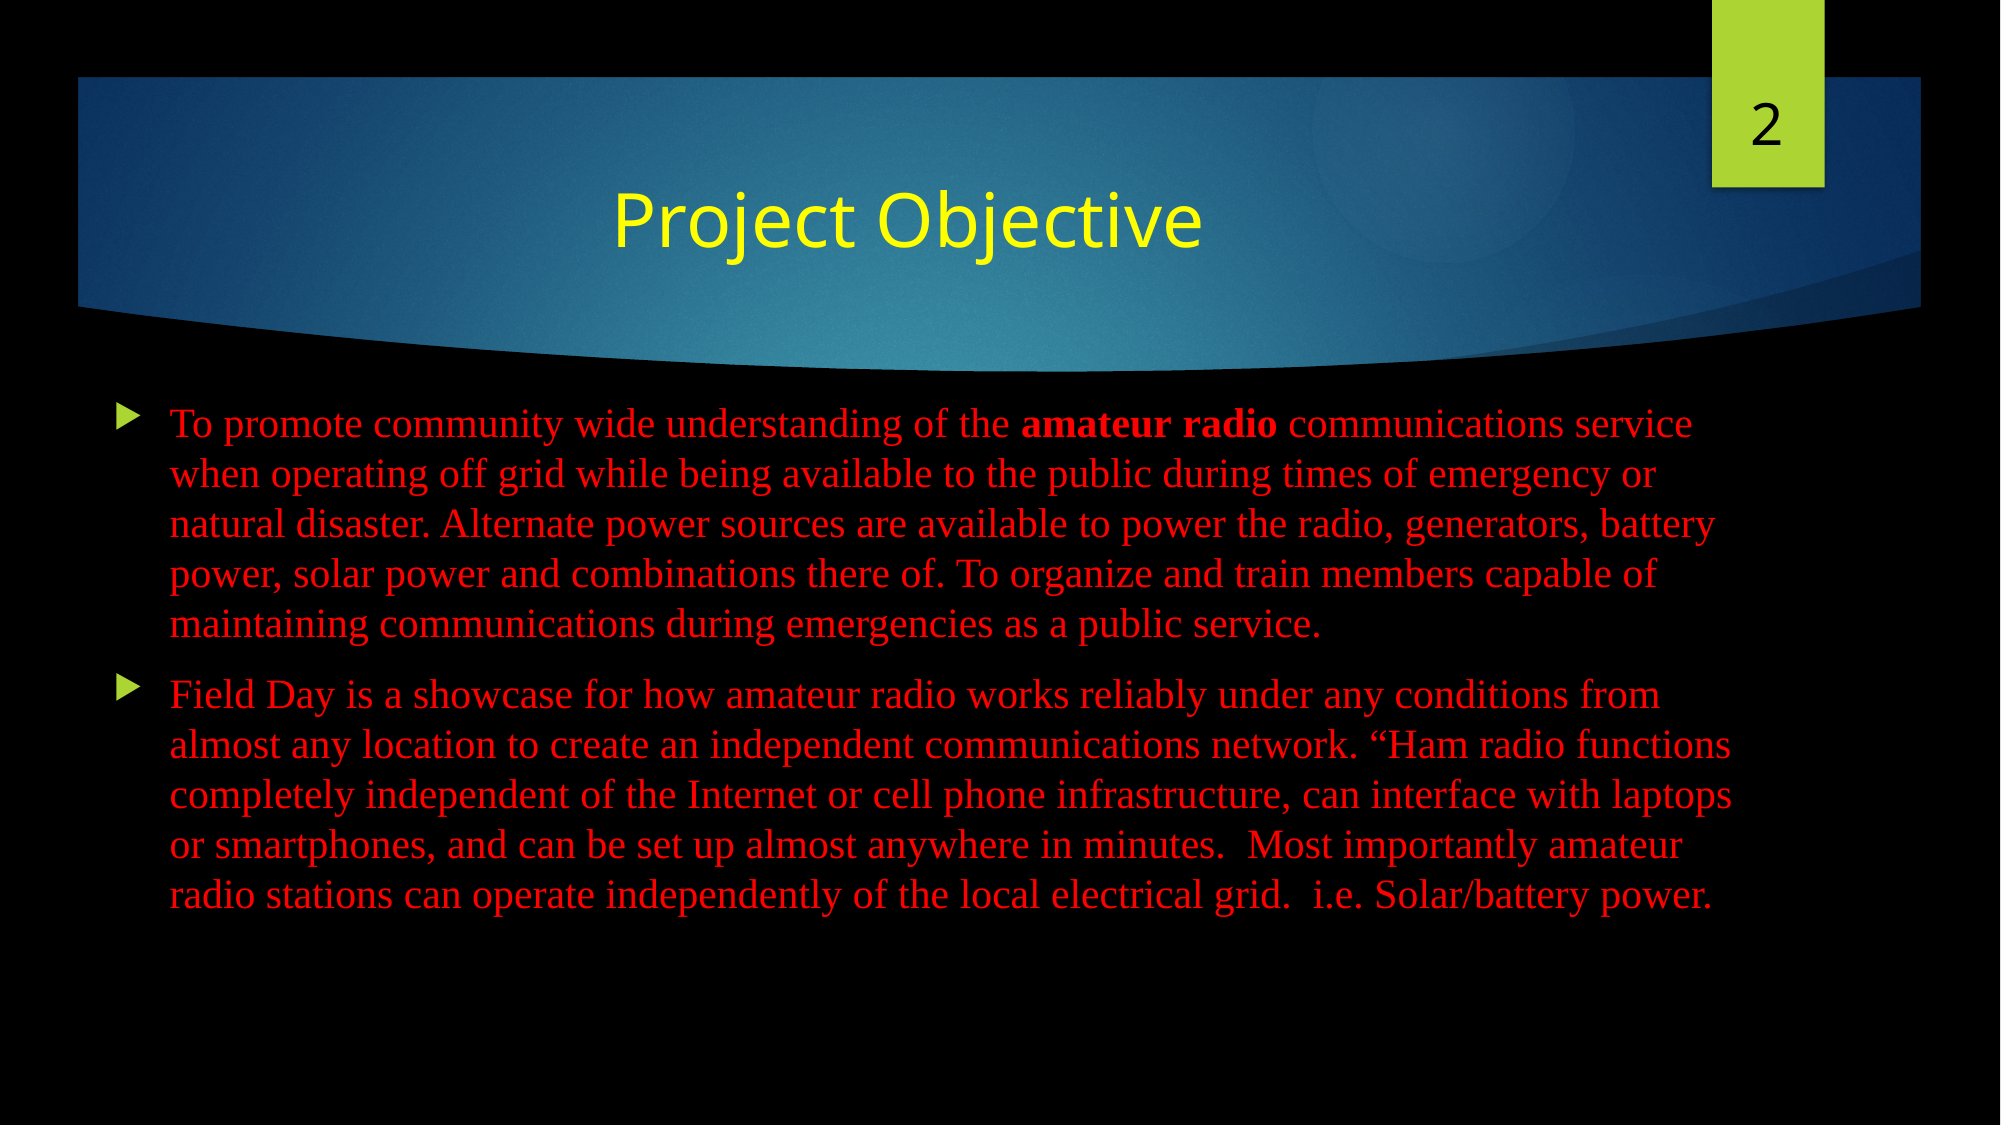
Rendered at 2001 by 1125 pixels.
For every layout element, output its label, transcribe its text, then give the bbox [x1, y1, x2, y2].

slide_number 2 [1698, 48, 1836, 175]
list To promote community wide understanding of the amateur radio communications service when operating off grid while being available to the public during times of emergency or natural disaster. Alternate power sources are available to power the radio, generators, battery power, solar power and combinations there of. To organize and train members capable of maintaining communications during emergencies as a public service. Field Day is a showcase for how amateur radio works reliably under any conditions from almost any location to create an independent communications network. “Ham radio functions completely independent of the Internet or cell phone infrastructure, can interface with laptops or smartphones, and can be set up almost anywhere in minutes. Most importantly amateur radio stations can operate independently of the local electrical grid. i.e. Solar/battery power. [98, 388, 1771, 982]
title Project Objective [189, 159, 1627, 276]
